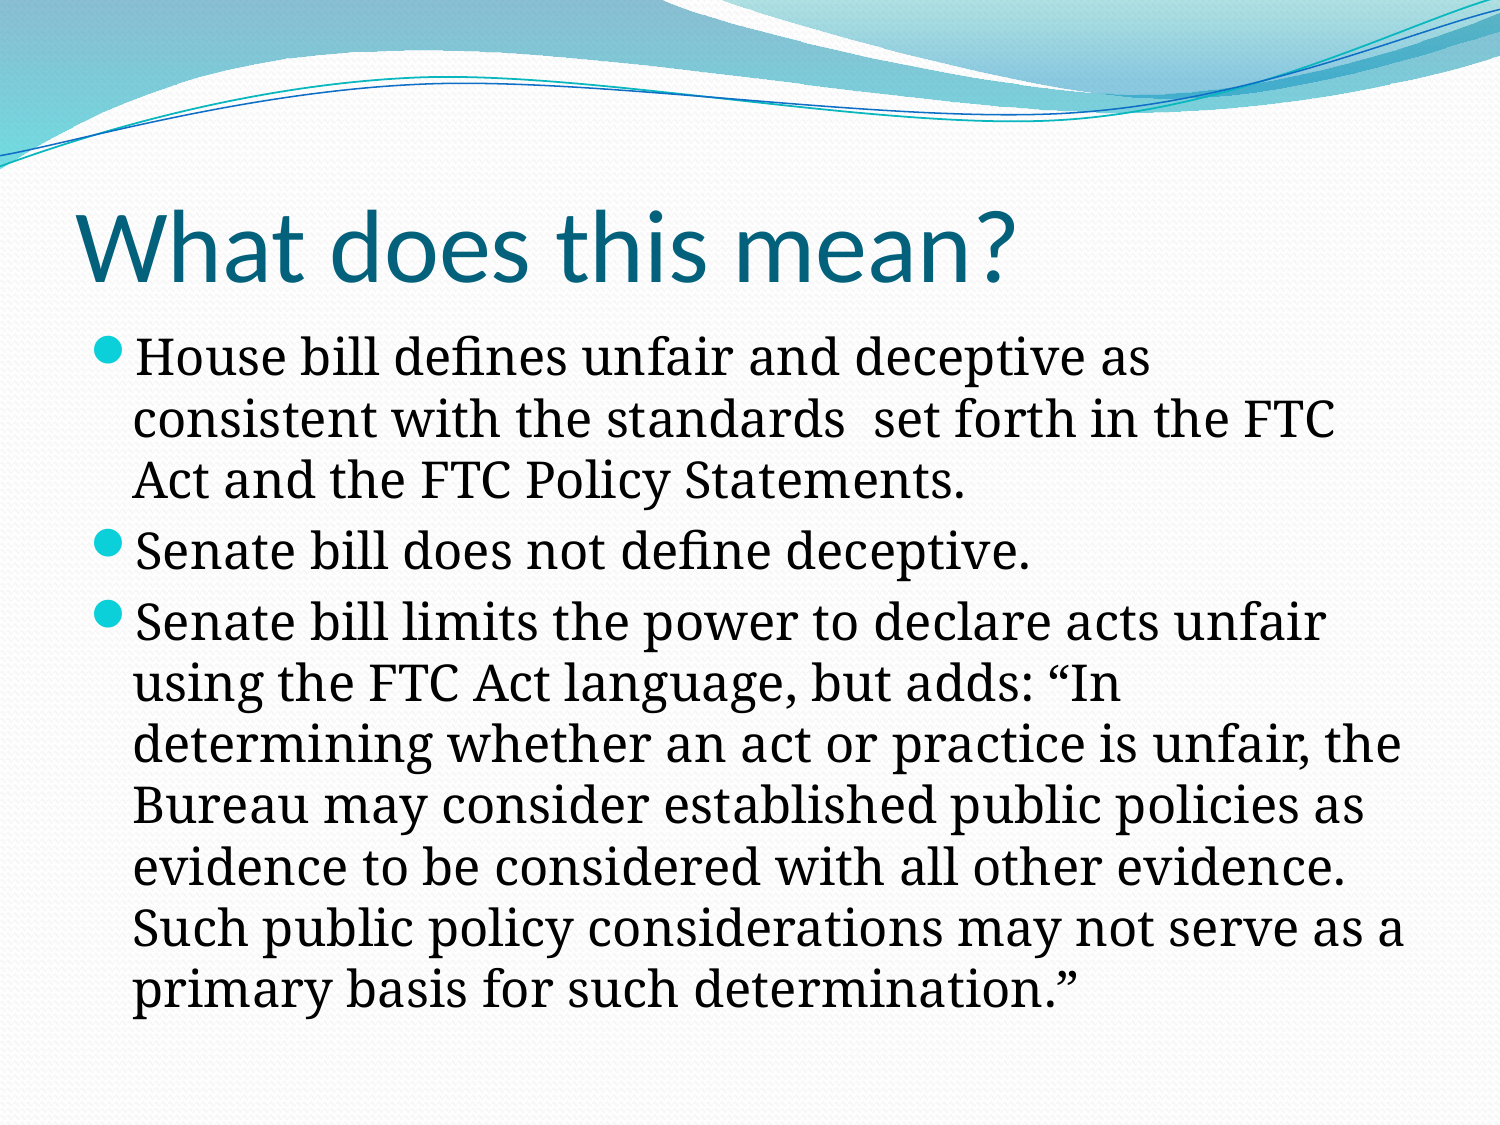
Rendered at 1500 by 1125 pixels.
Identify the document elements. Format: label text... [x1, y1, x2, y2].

list House bill defines unfair and deceptive as consistent with the standards set forth in the FTC Act and the FTC Policy Statements. Senate bill does not define deceptive. Senate bill limits the power to declare acts unfair using the FTC Act language, but adds: “In determining whether an act or practice is unfair, the Bureau may consider established public policies as evidence to be considered with all other evidence. Such public policy considerations may not serve as a primary basis for such determination.” [74, 317, 1426, 1038]
title What does this mean? [74, 115, 1426, 304]
